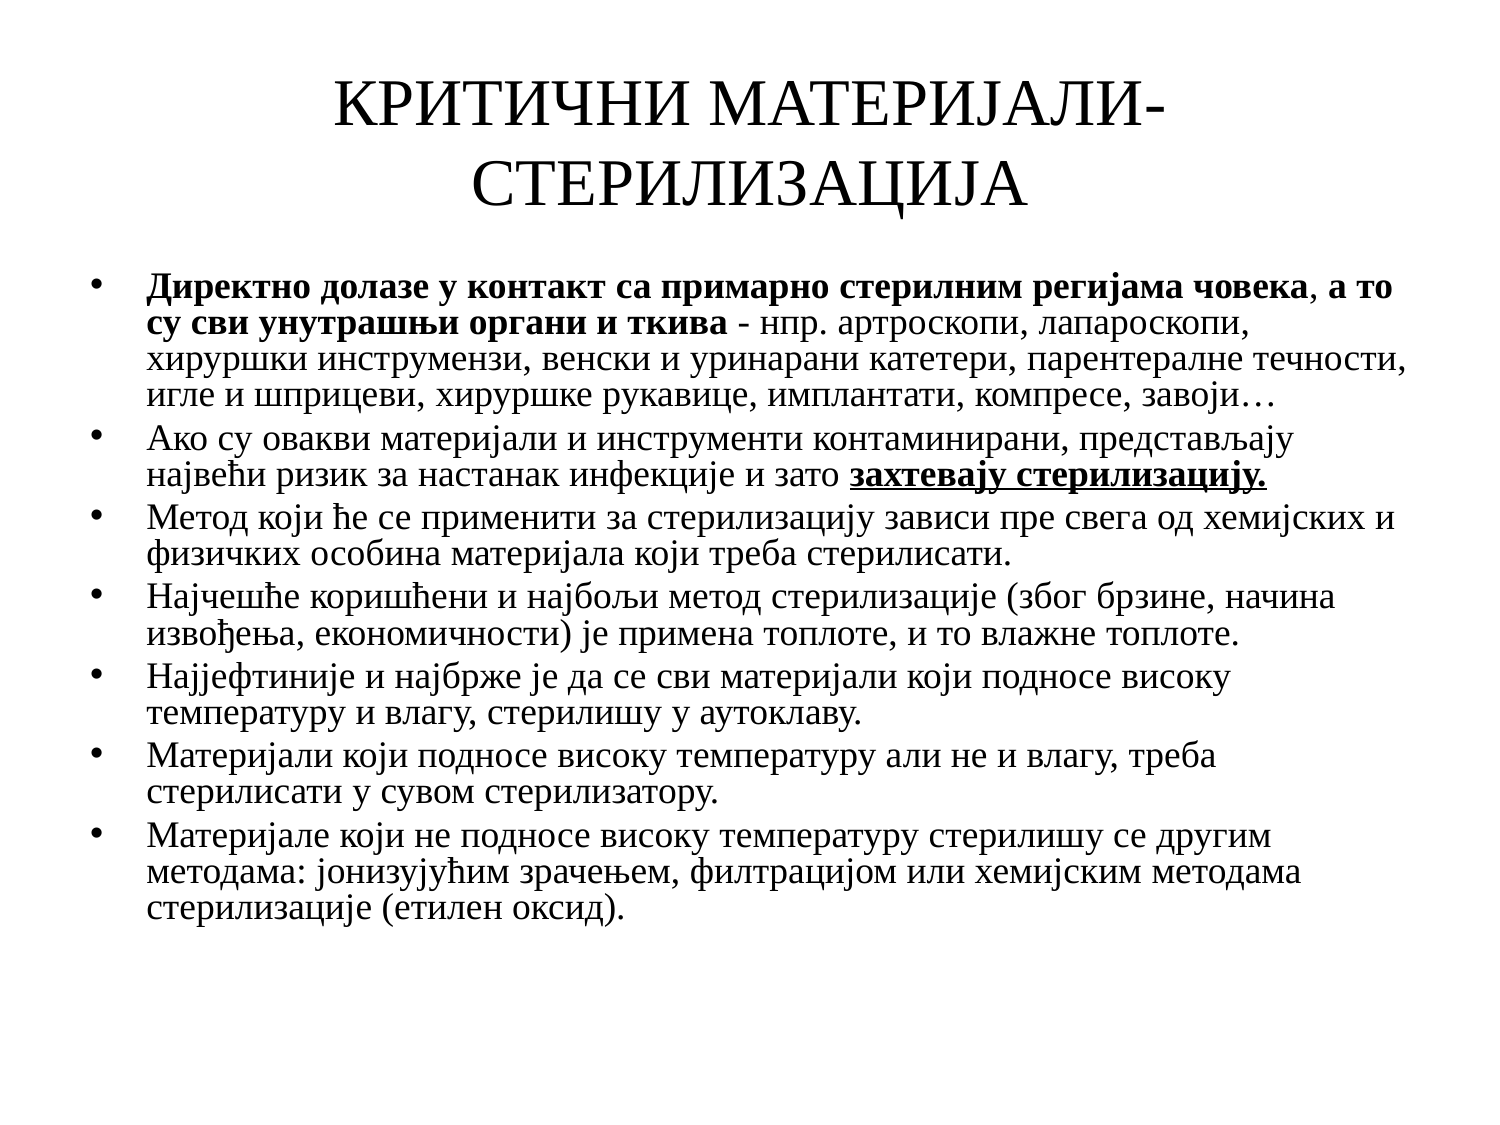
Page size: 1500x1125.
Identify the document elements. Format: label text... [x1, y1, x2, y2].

list Директно долазе у контакт са примарно стерилним регијама човека, а то су сви унутрашњи органи и ткива - нпр. артроскопи, лапароскопи, хируршки инструмензи, венски и уринарани катетери, парентералне течности, игле и шприцеви, хируршке рукавице, имплантати, компресе, завоји… Ако су овакви материјали и инструменти контаминирани, представљају највећи ризик за настанак инфекције и зато захтевају стерилизацију. Метод који ће се применити за стерилизацију зависи пре свега од хемијских и физичких особина материјала који треба стерилисати. Најчешће коришћени и најбољи метод стерилизације (због брзине, начина извођења, економичности) је примена топлоте, и то влажне топлоте. Најјефтиније и најбрже је да се сви материјали који подносе високу температуру и влагу, стерилишу у аутоклаву. Материјали који подносе високу температуру али не и влагу, треба стерилисати у сувом стерилизатору. Материјале који не подносе високу температуру стерилишу се другим методама: јонизујућим зрачењем, филтрацијом или хемијским методама стерилизације (етилен оксид). [75, 262, 1425, 1005]
title КРИТИЧНИ МАТЕРИЈАЛИ-СТЕРИЛИЗАЦИЈА [75, 45, 1425, 233]
